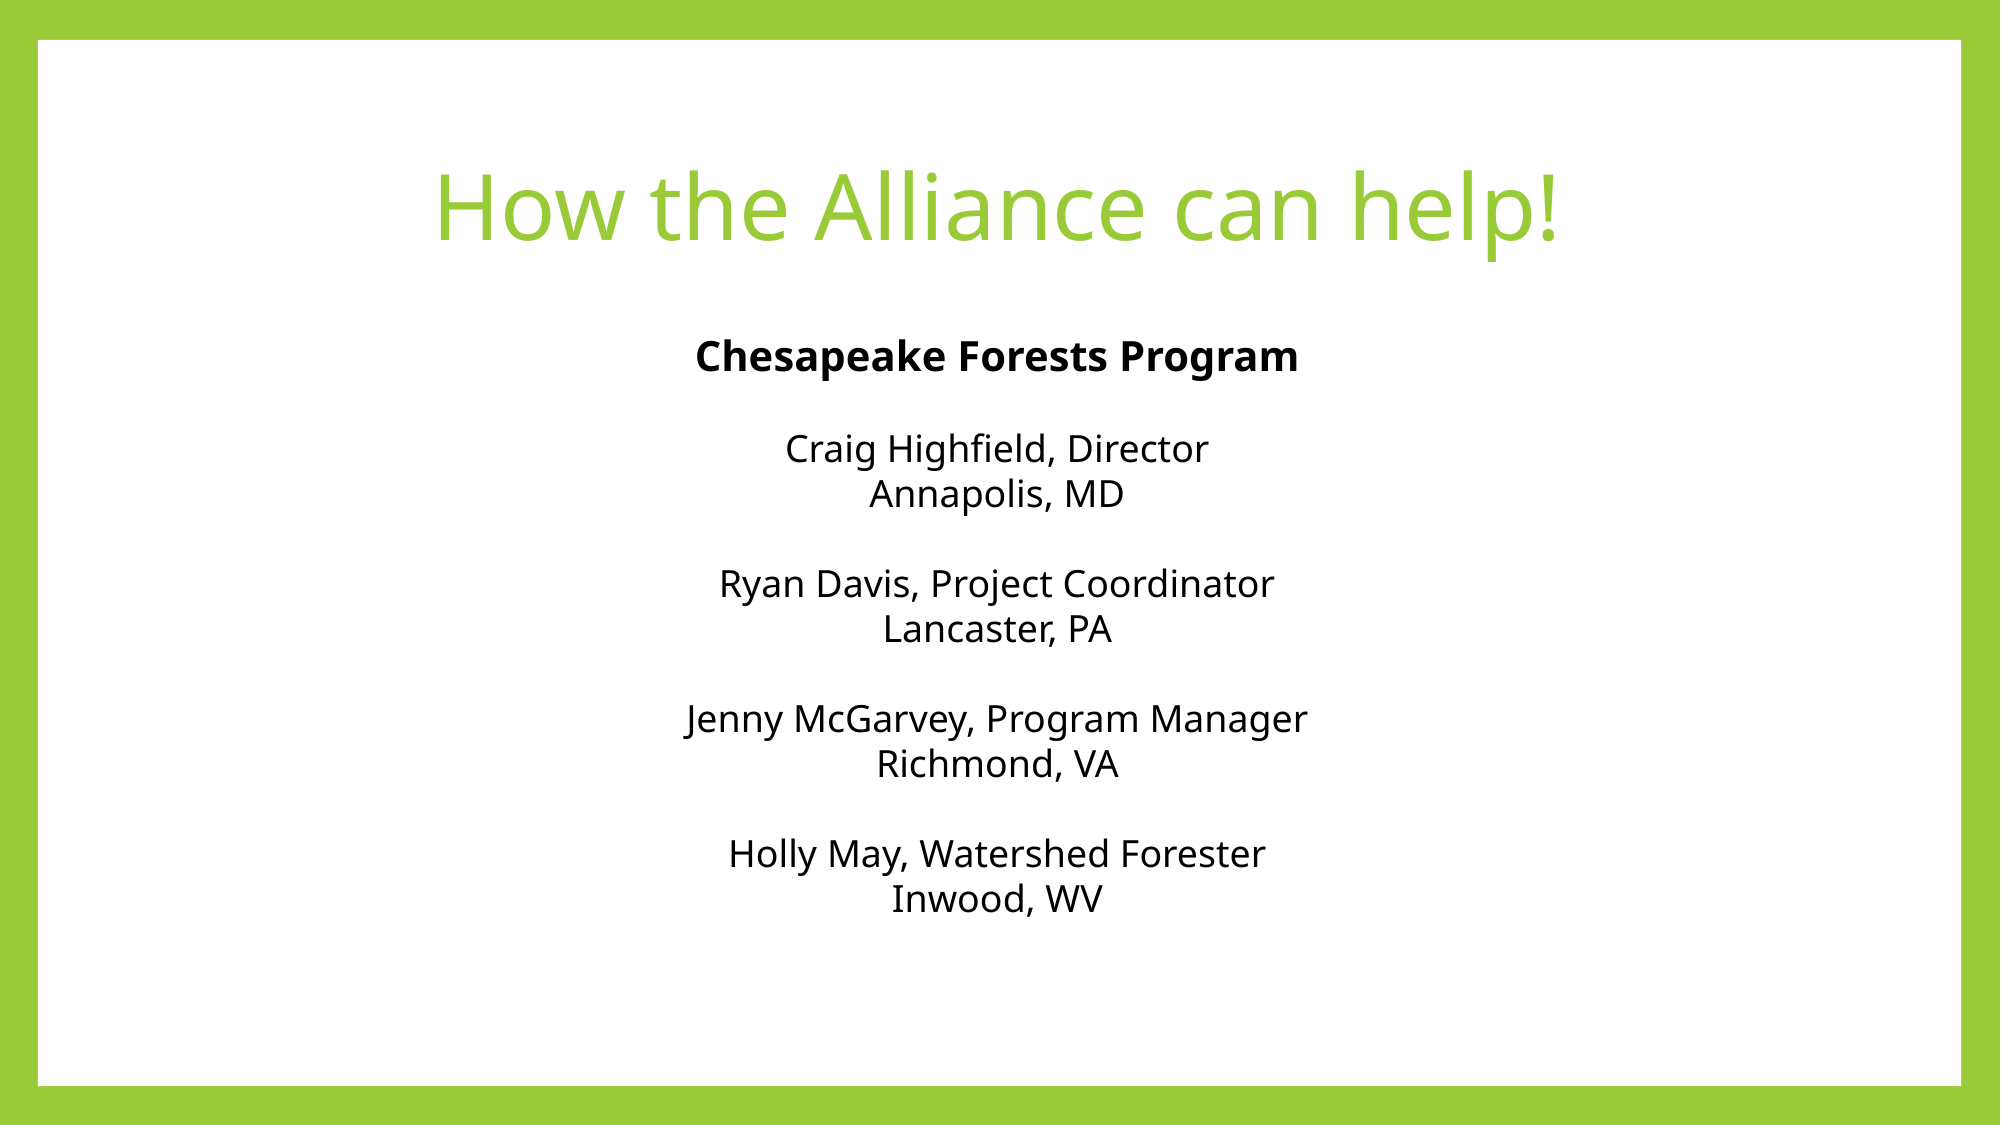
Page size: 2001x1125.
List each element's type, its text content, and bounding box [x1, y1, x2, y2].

text_box Chesapeake Forests Program Craig Highfield, Director Annapolis, MD Ryan Davis, Project Coordinator Lancaster, PA Jenny McGarvey, Program Manager Richmond, VA Holly May, Watershed Forester Inwood, WV [307, 322, 1688, 1018]
title How the Alliance can help! [187, 99, 1808, 323]
